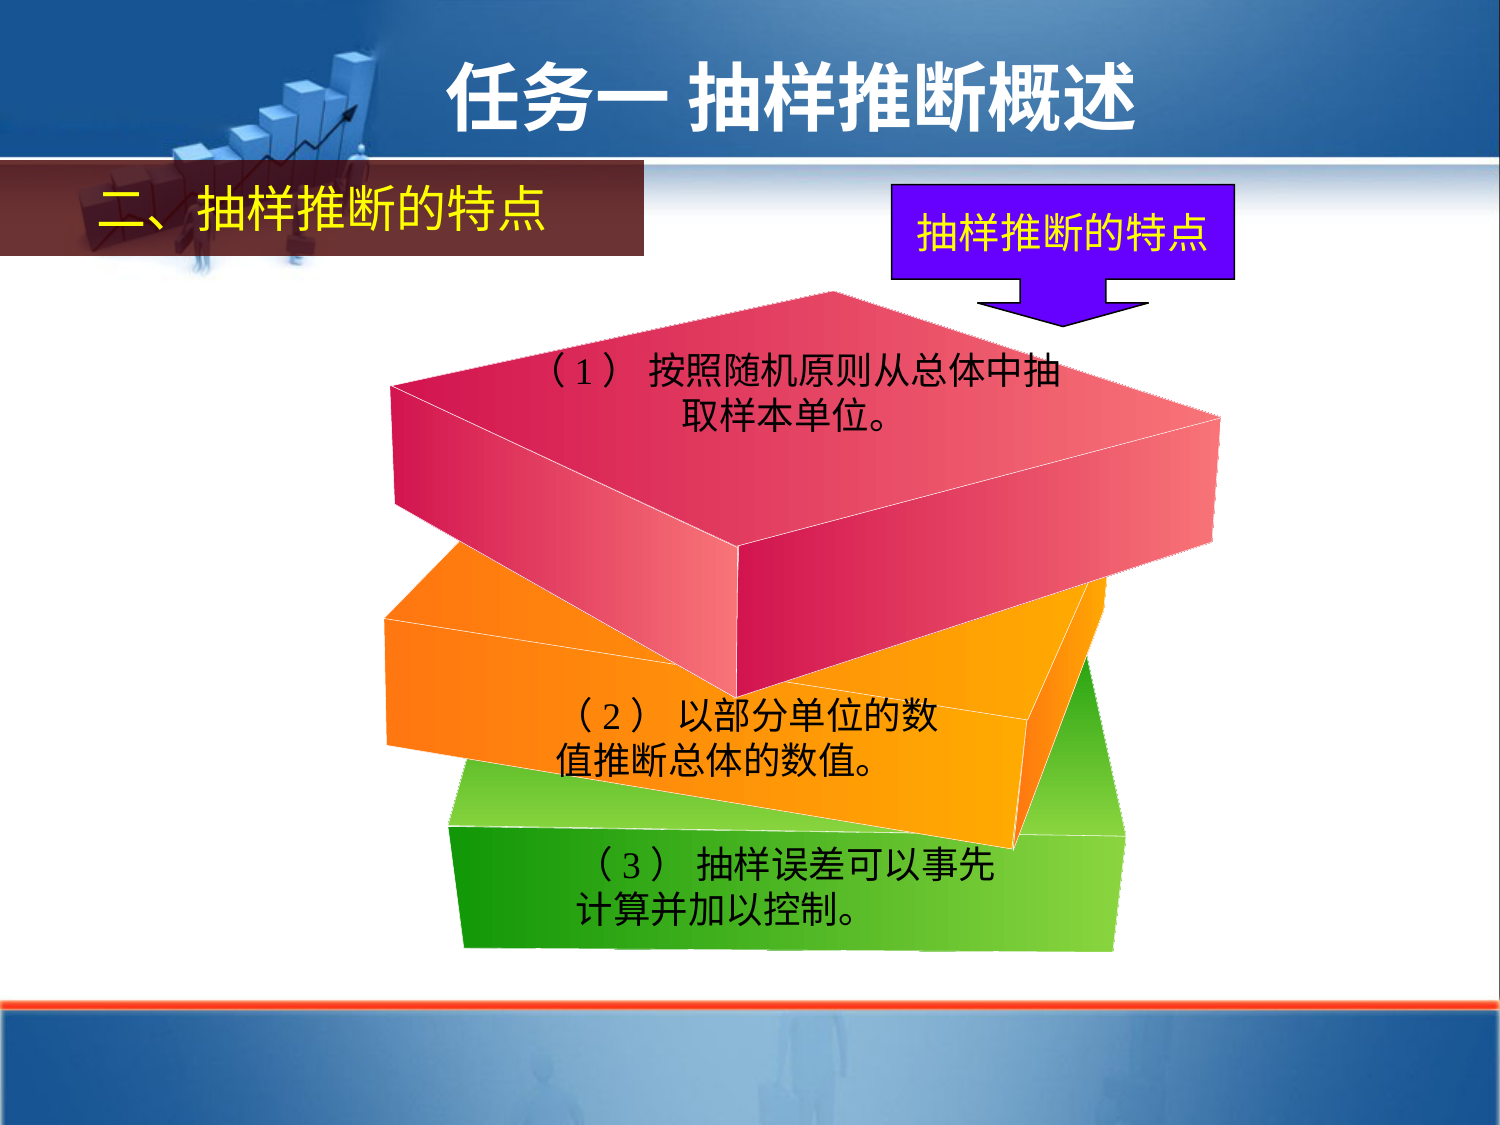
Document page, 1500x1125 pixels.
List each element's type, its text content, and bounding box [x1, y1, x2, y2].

text_box 二、抽样推断的特点 [0, 160, 644, 256]
text_box 抽样推断的特点 [891, 184, 1235, 289]
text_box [383, 290, 1223, 953]
picture [0, 0, 1500, 1125]
text_box 任务一 抽样推断概述 [395, 42, 1500, 148]
